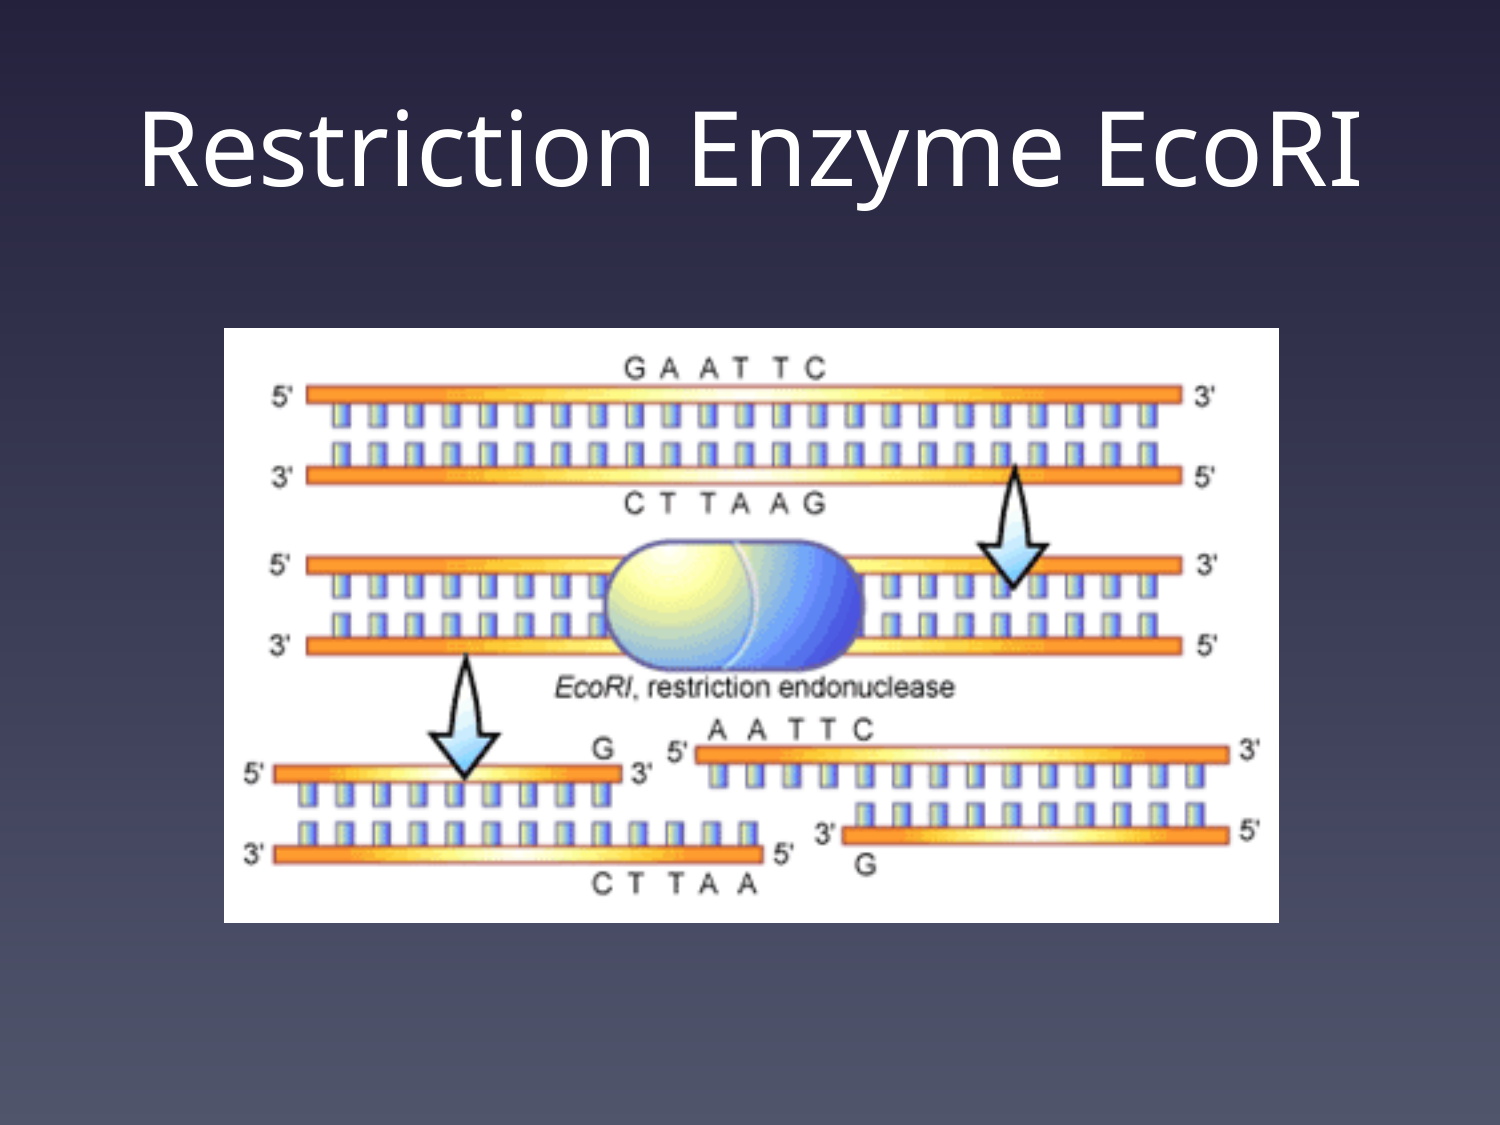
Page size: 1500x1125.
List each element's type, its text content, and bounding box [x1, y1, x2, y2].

picture [224, 328, 1279, 923]
title Restriction Enzyme EcoRI [75, 75, 1425, 263]
